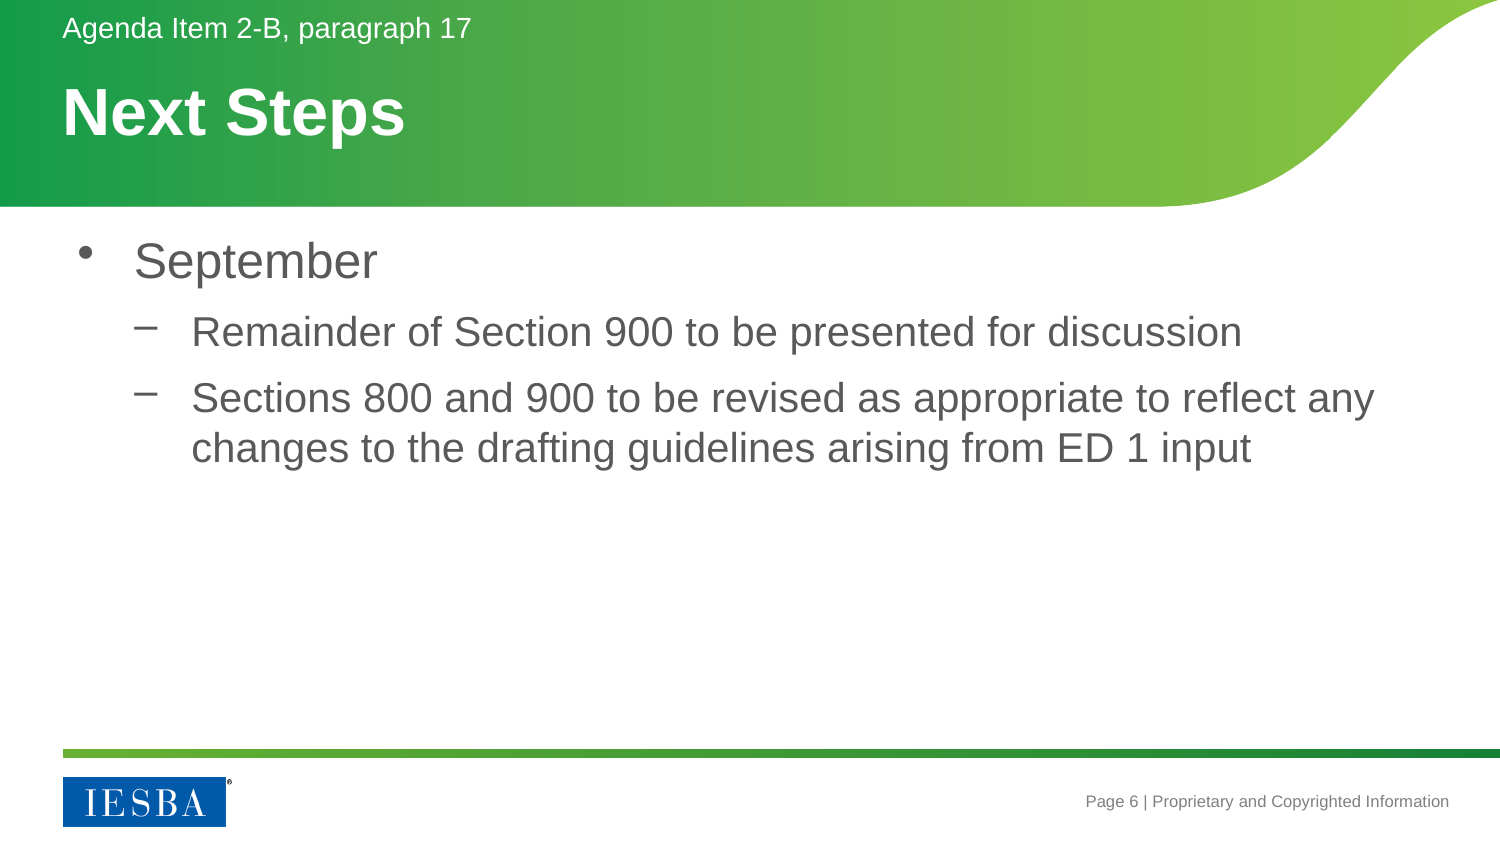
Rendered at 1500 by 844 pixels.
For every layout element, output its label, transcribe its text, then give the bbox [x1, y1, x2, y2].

picture [63, 777, 232, 827]
subtitle Agenda Item 2-B, paragraph 17 [62, 9, 563, 35]
title Next Steps [62, 75, 1300, 142]
picture [0, 0, 1500, 207]
list September Remainder of Section 900 to be presented for discussion Sections 800 and 900 to be revised as appropriate to reflect any changes to the drafting guidelines arising from ED 1 input [62, 220, 1450, 724]
